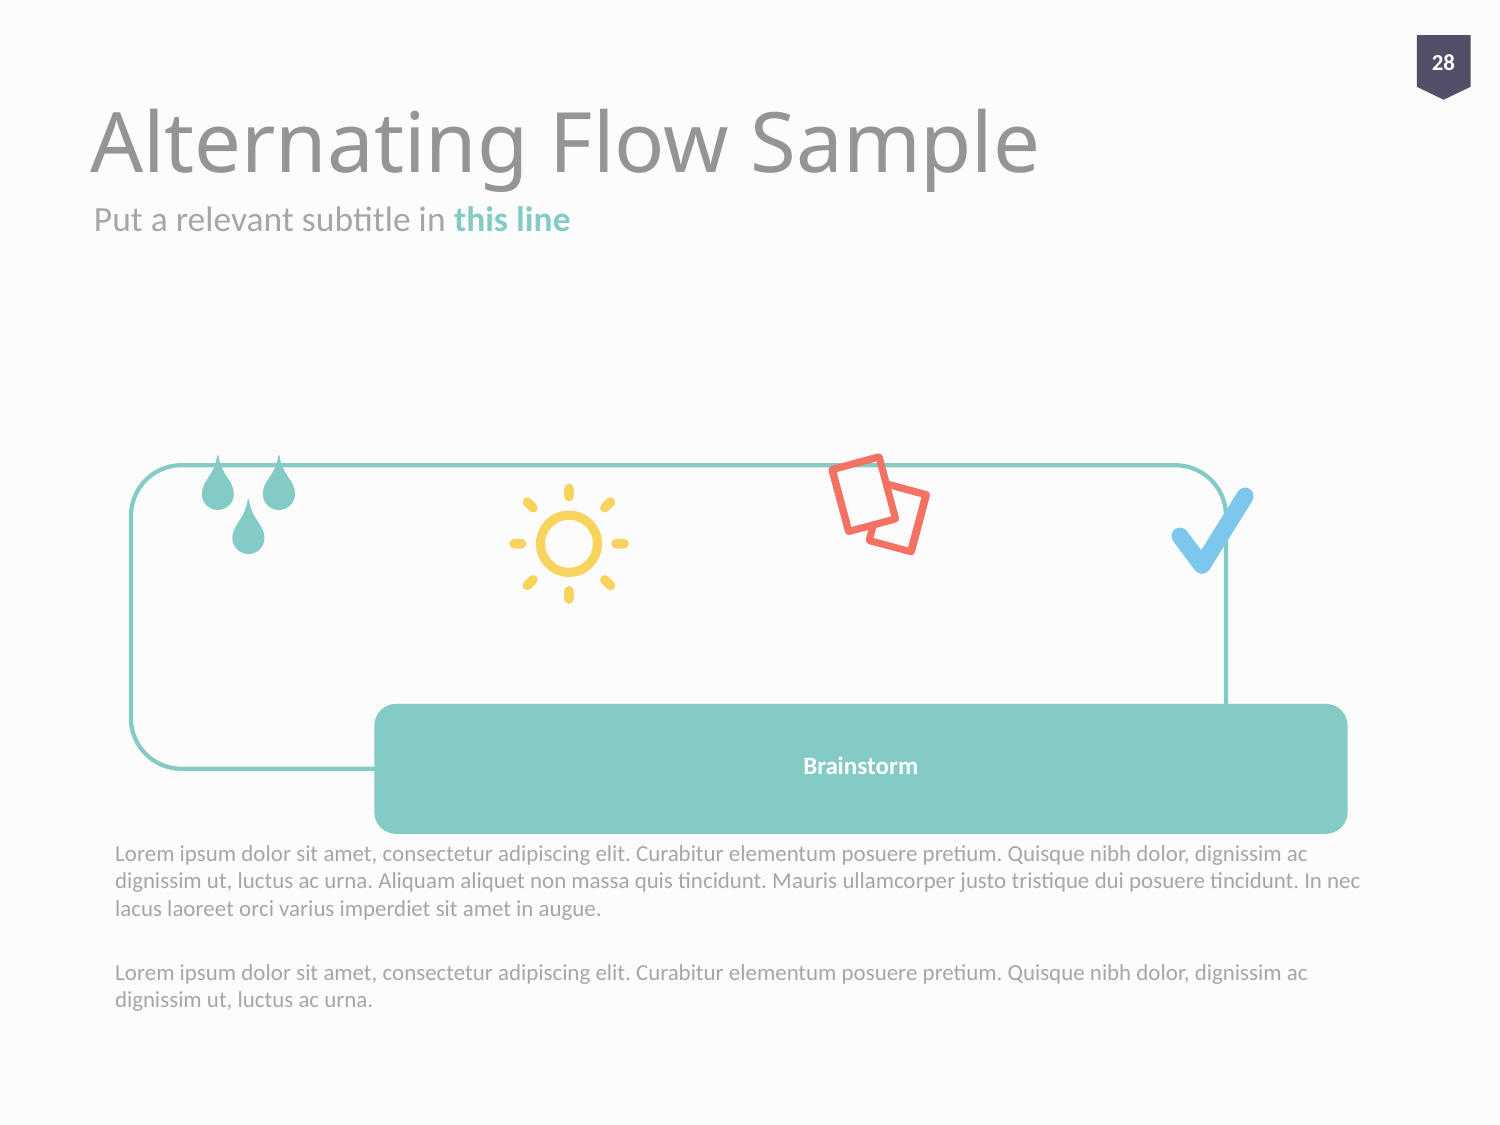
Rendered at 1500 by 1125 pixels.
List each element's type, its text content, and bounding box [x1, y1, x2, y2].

text_box Put a relevant subtitle in this line [78, 177, 924, 257]
text_box 28 [1414, 33, 1473, 102]
text_box Lorem ipsum dolor sit amet, consectetur adipiscing elit. Curabitur elementum posuere pretium. Quisque nibh dolor, dignissim ac dignissim ut, luctus ac urna. Aliquam aliquet non massa quis tincidunt. Mauris ullamcorper justo tristique dui posuere tincidunt. In nec lacus laoreet orci varius imperdiet sit amet in augue. Lorem ipsum dolor sit amet, consectetur adipiscing elit. Curabitur elementum posuere pretium. Quisque nibh dolor, dignissim ac dignissim ut, luctus ac urna. [100, 830, 1412, 965]
title Alternating Flow Sample [75, 45, 1400, 233]
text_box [130, 214, 1348, 835]
